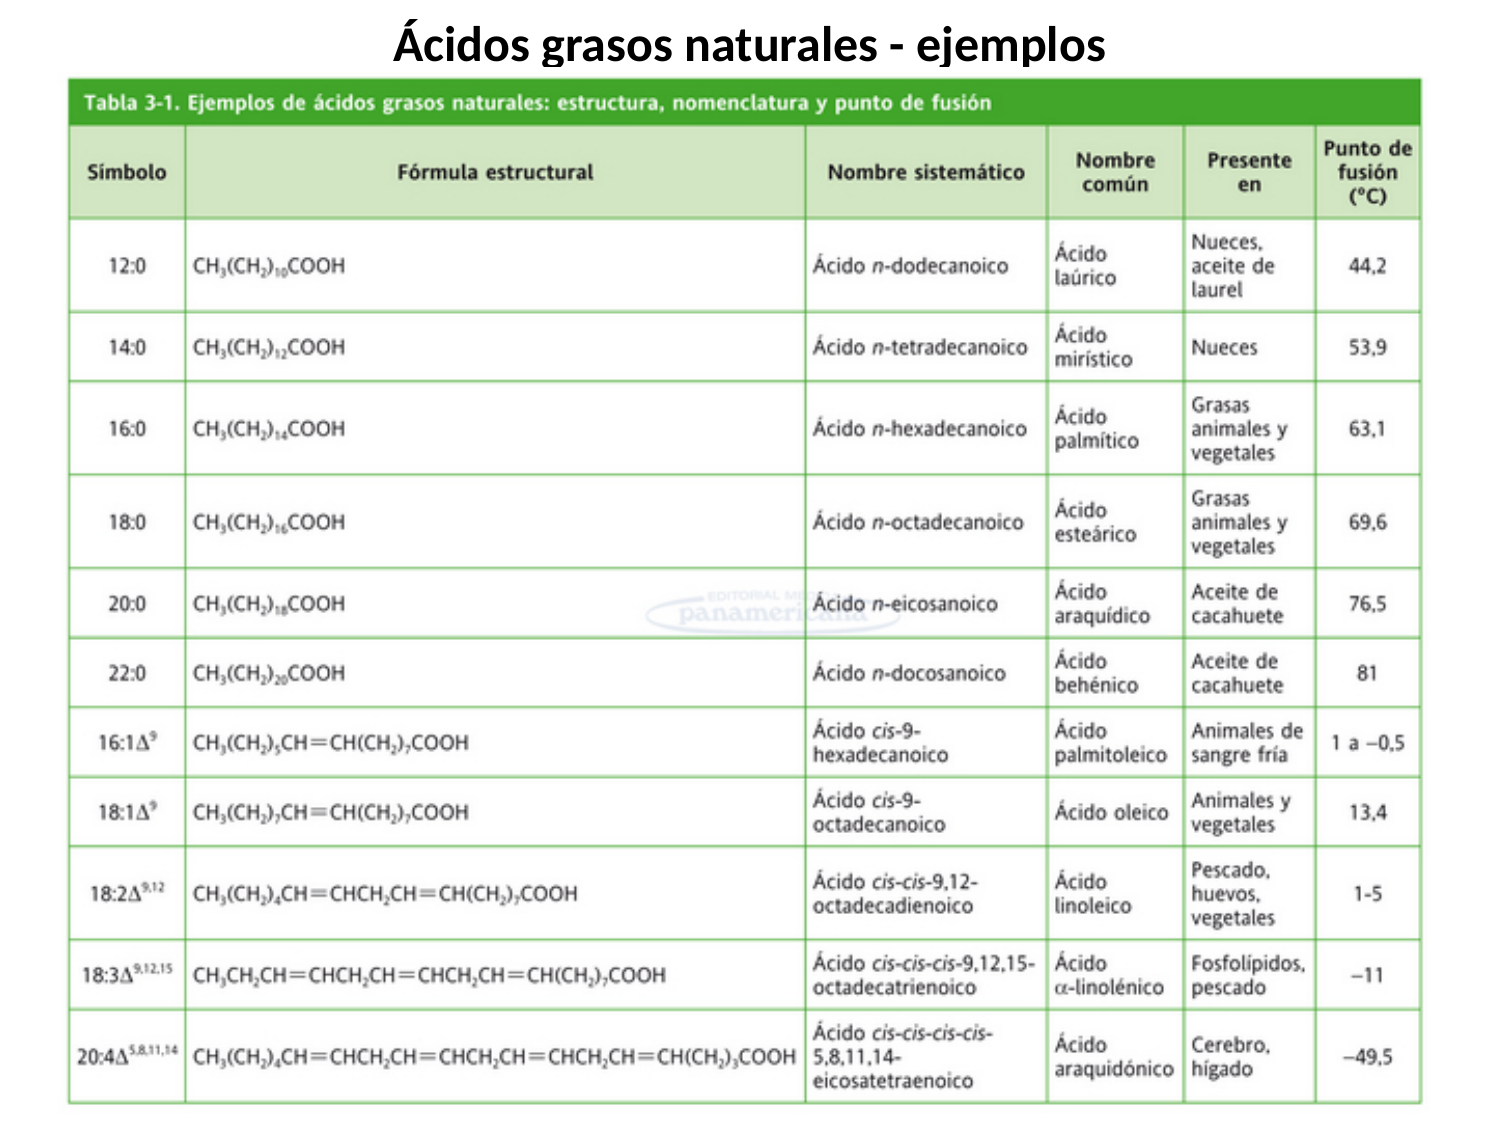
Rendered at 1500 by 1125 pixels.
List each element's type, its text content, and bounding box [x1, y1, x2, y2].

title Ácidos grasos naturales - ejemplos [74, 0, 1426, 65]
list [47, 66, 1500, 1125]
